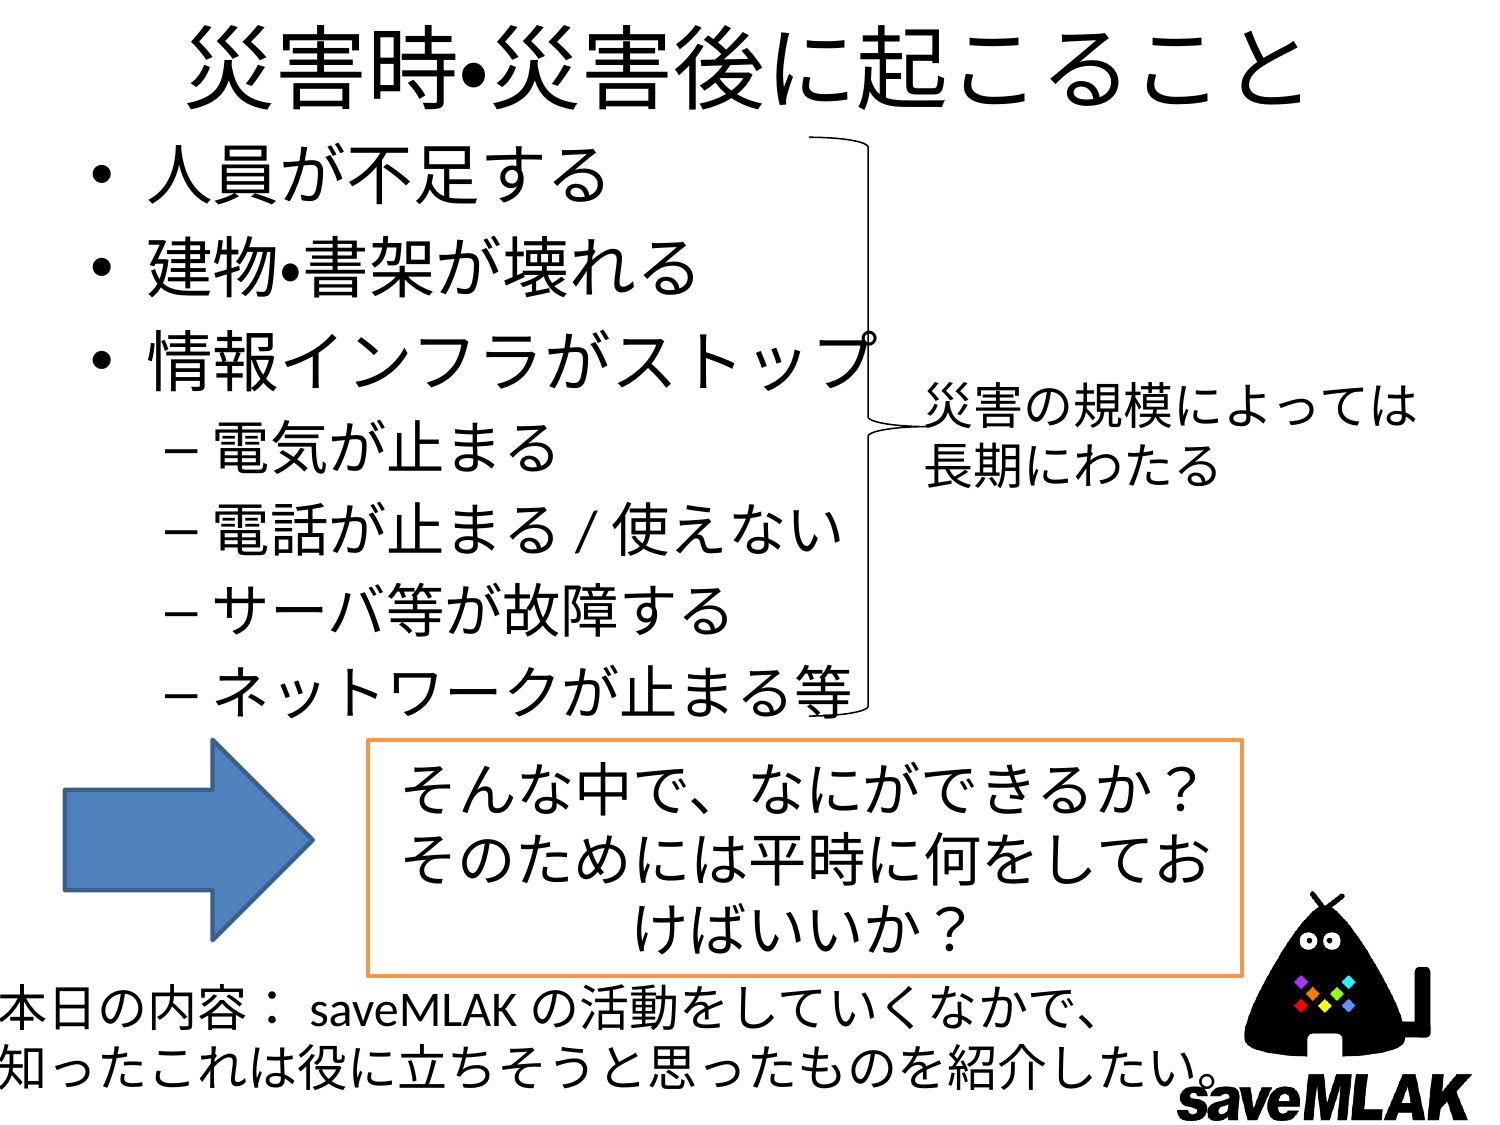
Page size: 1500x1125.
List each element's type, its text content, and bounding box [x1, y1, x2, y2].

text_box 災害の規模によっては 長期にわたる [908, 367, 1433, 502]
title 災害時・災害後に起こること [75, 0, 1425, 125]
text_box そんな中で、なにができるか？ そのためには平時に何をしておけばいいか？ [366, 738, 1244, 969]
picture [1177, 891, 1472, 1121]
text_box [62, 737, 315, 943]
text_box 本日の内容：saveMLAKの活動をしていくなかで、 知ったこれは役に立ちそうと思ったものを紹介したい。 [0, 969, 1263, 1105]
text_box [808, 136, 908, 717]
list 人員が不足する 建物・書架が壊れる 情報インフラがストップ 電気が止まる 電話が止まる/使えない サーバ等が故障する ネットワークが止まる等 [75, 125, 1425, 868]
